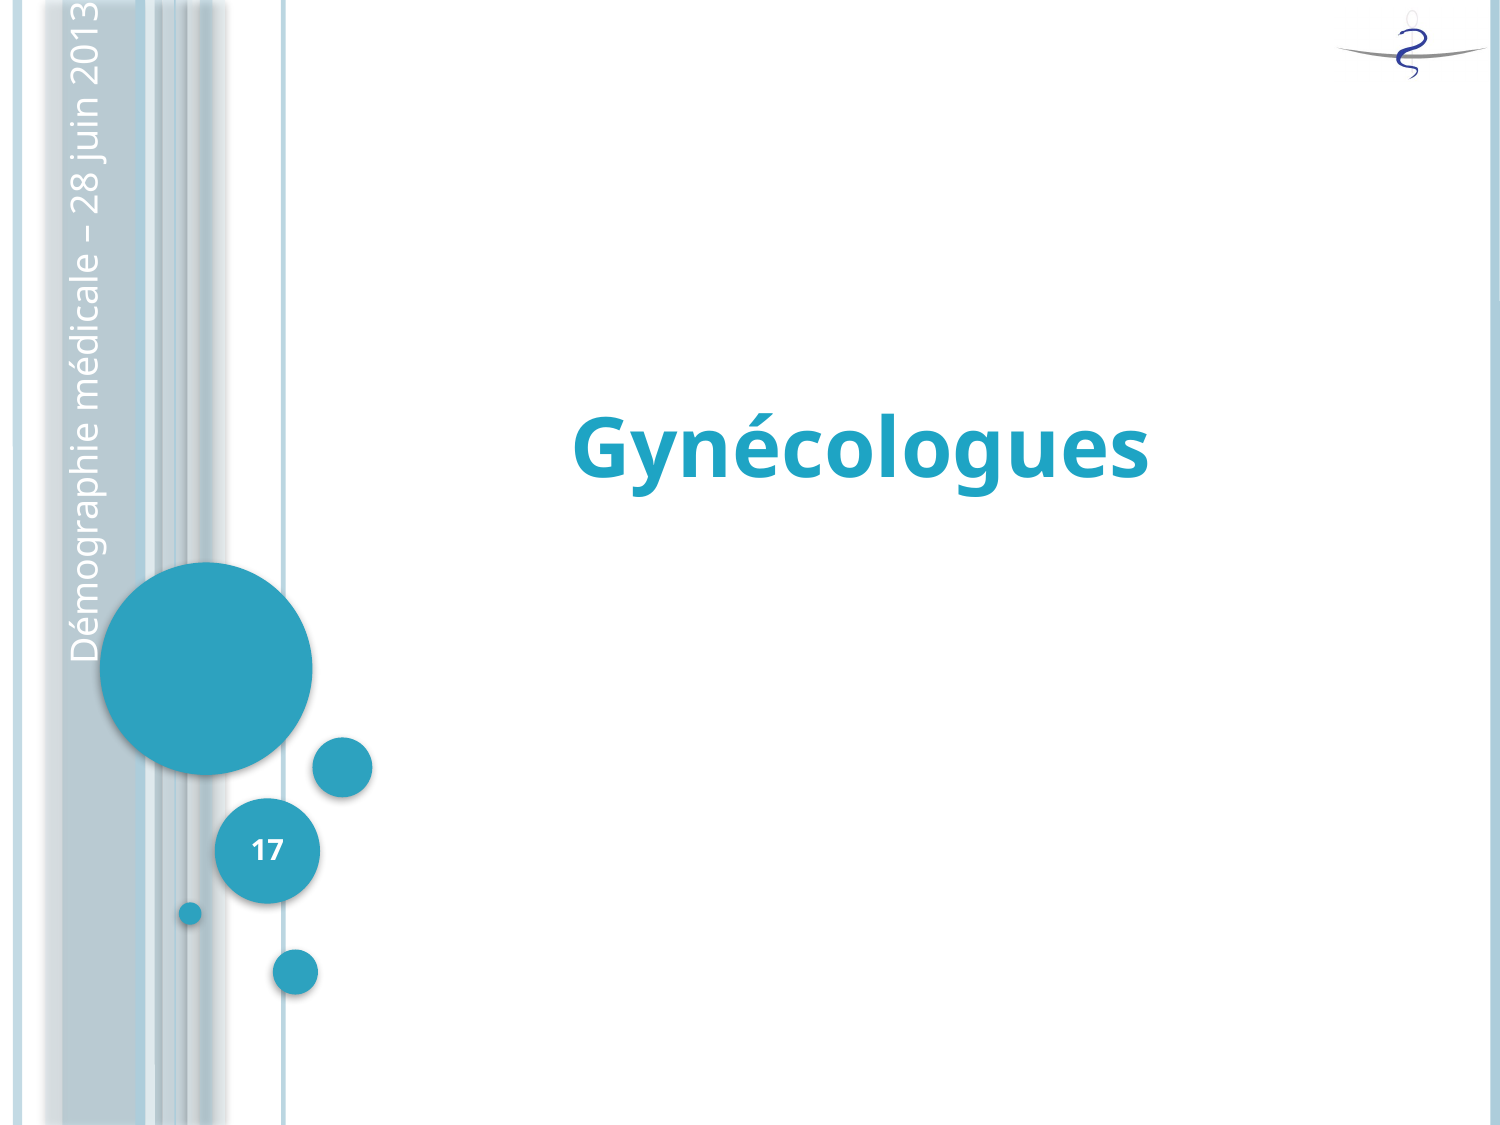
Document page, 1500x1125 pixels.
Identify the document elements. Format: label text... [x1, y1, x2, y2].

text_box 17 [217, 808, 318, 894]
text_box Gynécologues [555, 386, 1166, 502]
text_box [1333, 6, 1489, 83]
text_box Démographie médicale – 28 juin 2013 [52, 0, 113, 680]
